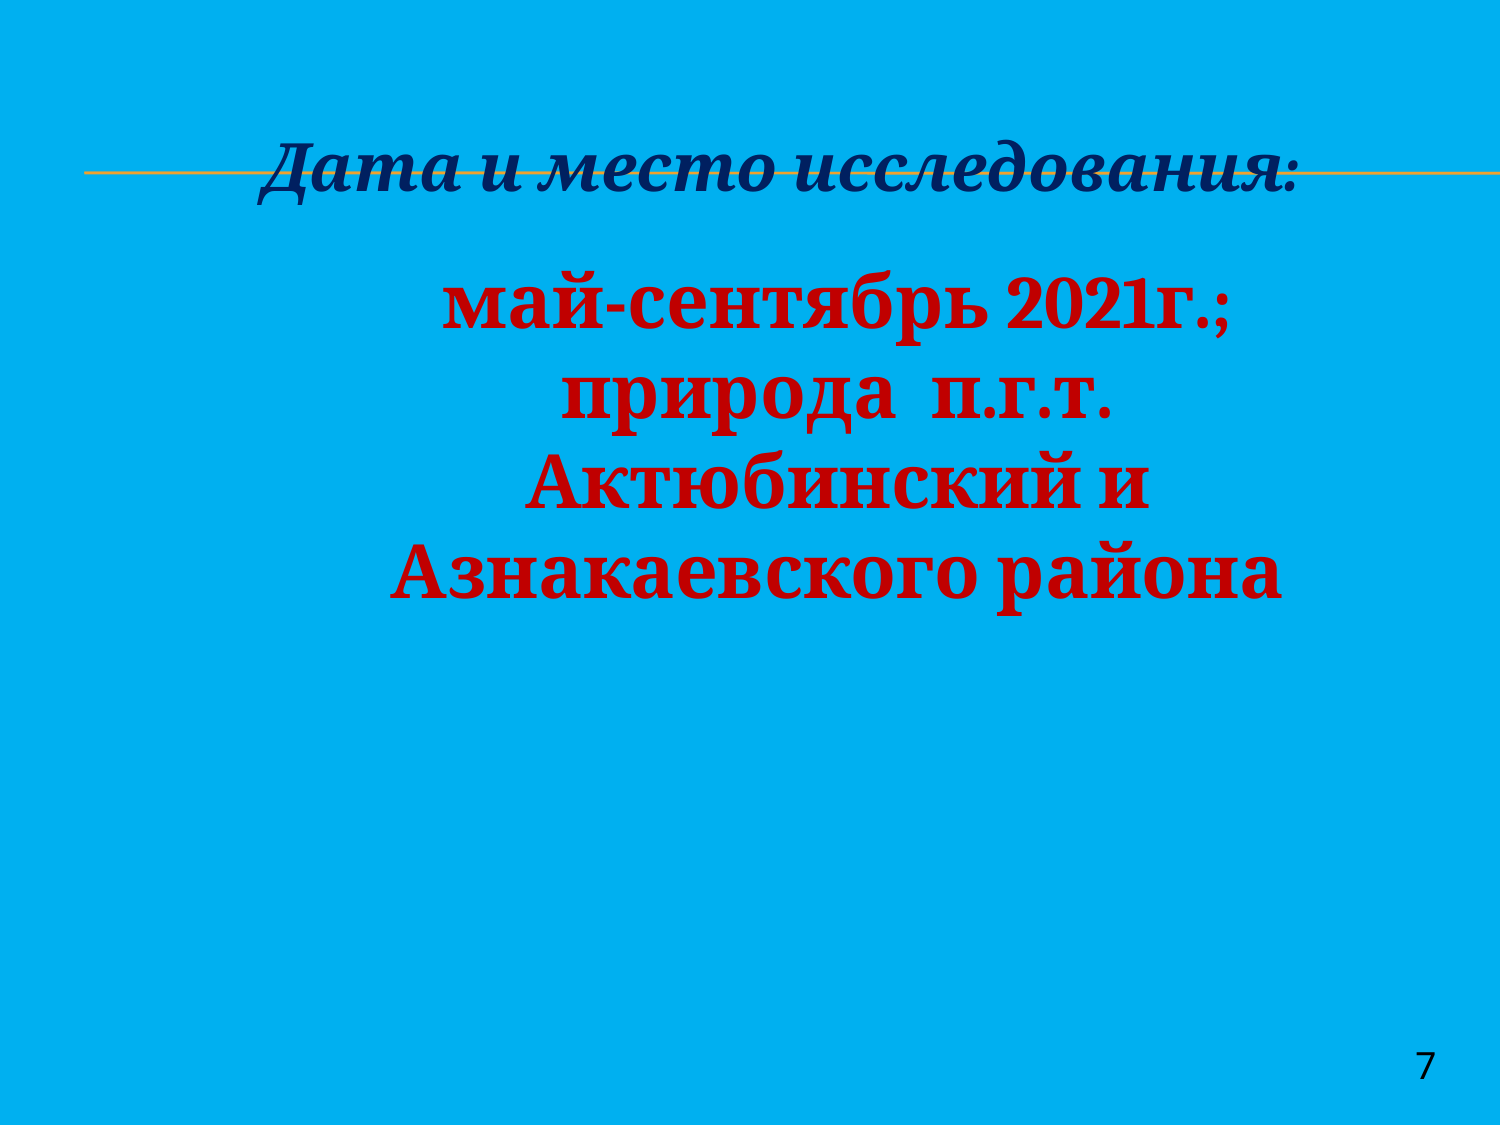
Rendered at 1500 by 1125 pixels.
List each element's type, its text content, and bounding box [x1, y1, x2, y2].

text_box май-сентябрь 2021г.; природа п.г.т. Актюбинский и Азнакаевского района [363, 246, 1313, 621]
text_box 7 [1400, 1034, 1452, 1095]
text_box Дата и место исследования: [222, 117, 1341, 212]
